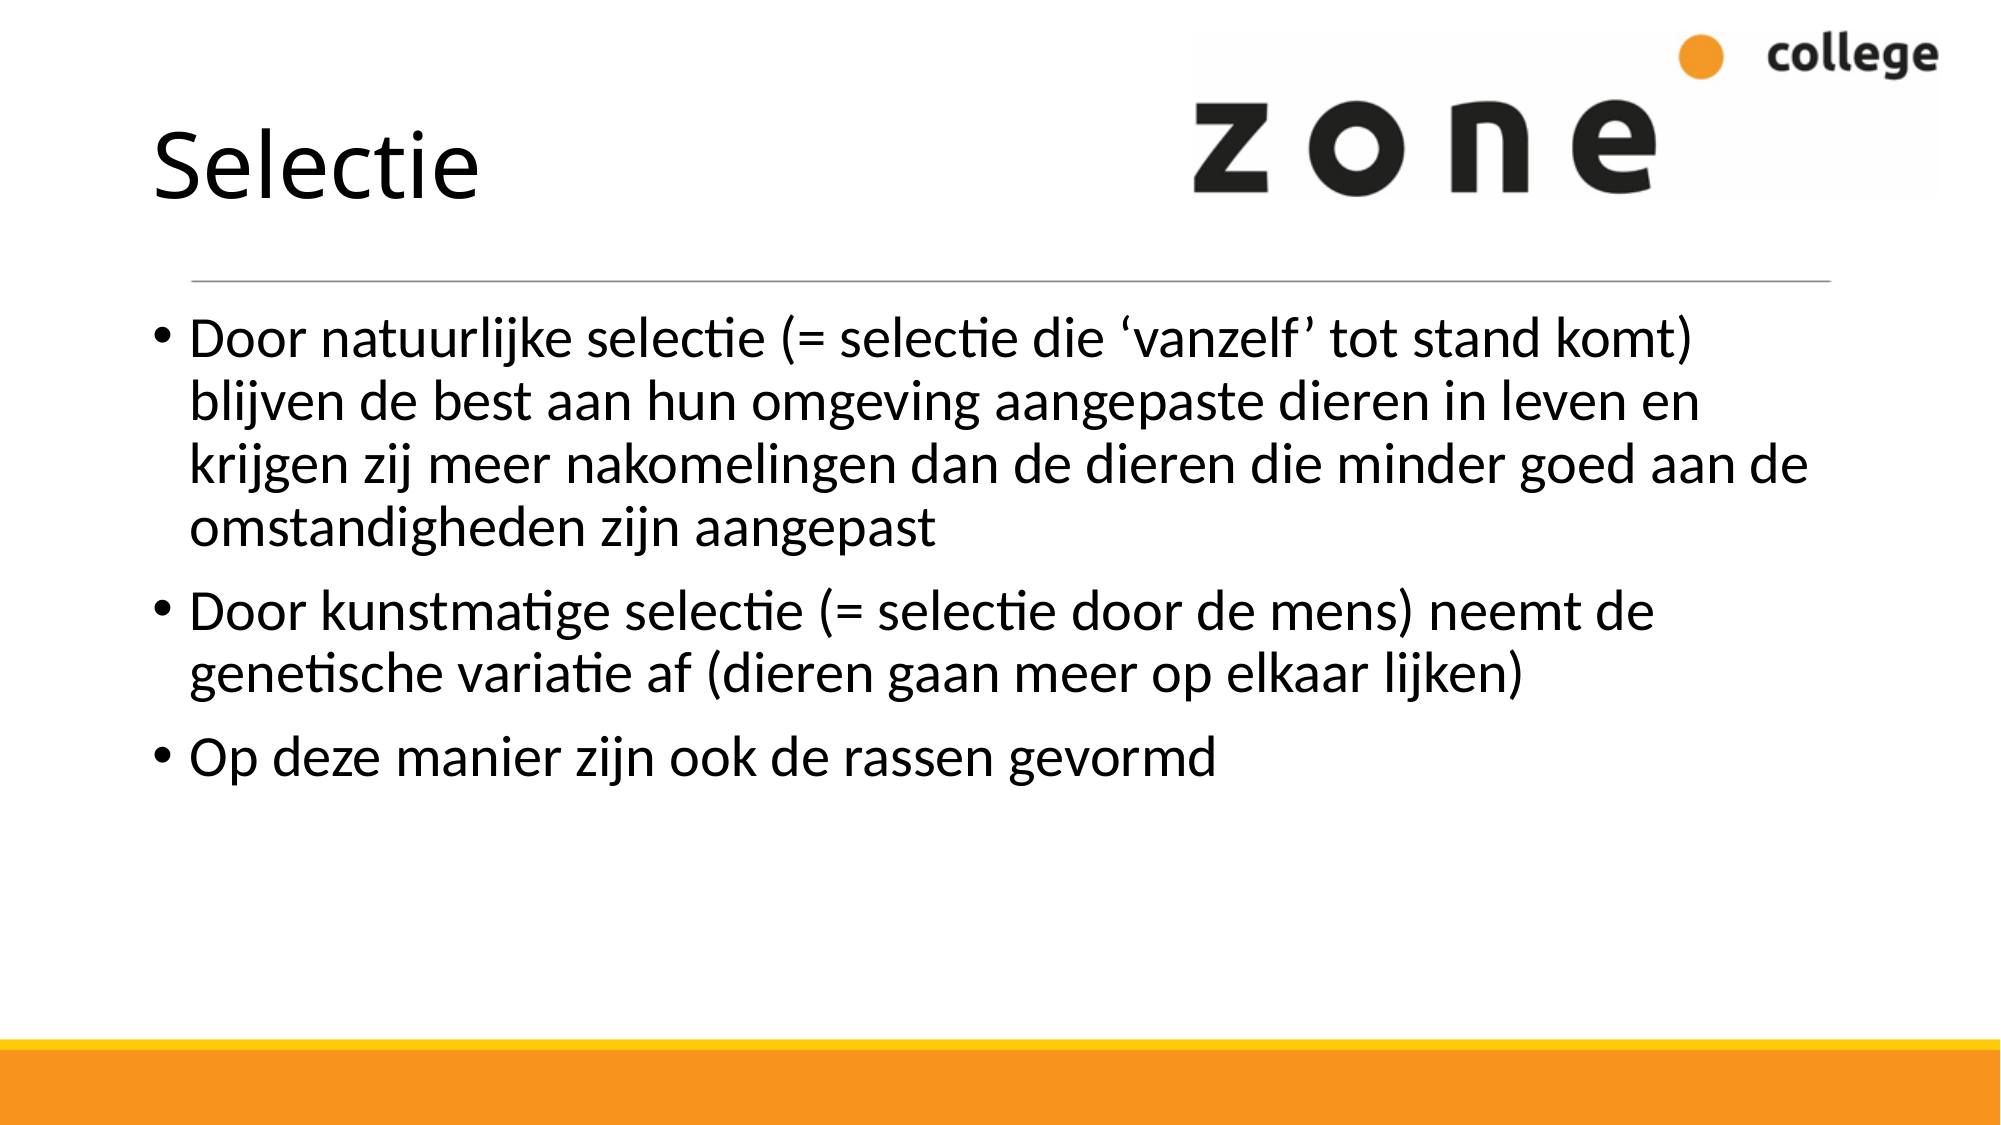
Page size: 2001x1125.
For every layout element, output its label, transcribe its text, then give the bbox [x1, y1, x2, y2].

picture [0, 0, 2001, 1125]
list Door natuurlijke selectie (= selectie die ‘vanzelf’ tot stand komt) blijven de best aan hun omgeving aangepaste dieren in leven en krijgen zij meer nakomelingen dan de dieren die minder goed aan de omstandigheden zijn aangepast Door kunstmatige selectie (= selectie door de mens) neemt de genetische variatie af (dieren gaan meer op elkaar lijken) Op deze manier zijn ook de rassen gevormd [137, 299, 1863, 1014]
title Selectie [137, 59, 1863, 278]
